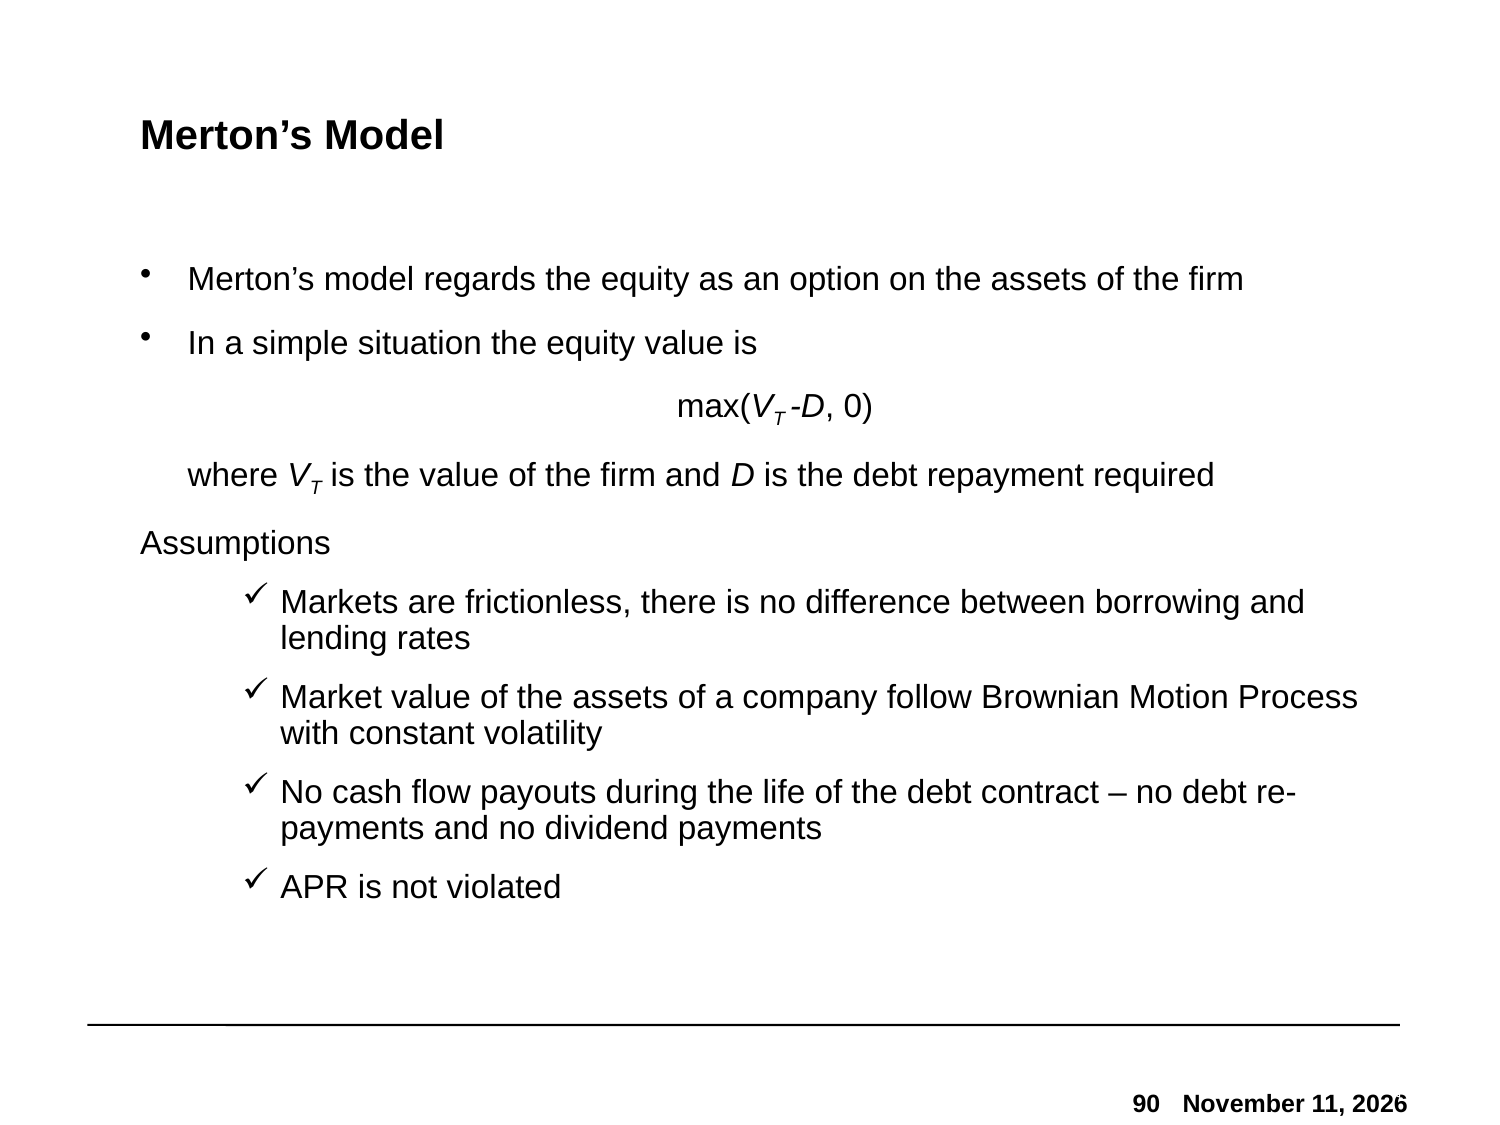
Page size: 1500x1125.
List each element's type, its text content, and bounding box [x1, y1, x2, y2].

list Merton’s model regards the equity as an option on the assets of the firm In a simple situation the equity value is max(VT -D, 0) where VT is the value of the firm and D is the debt repayment required Assumptions Markets are frictionless, there is no difference between borrowing and lending rates Market value of the assets of a company follow Brownian Motion Process with constant volatility No cash flow payouts during the life of the debt contract – no debt re-payments and no dividend payments APR is not violated [124, 249, 1426, 1013]
title Merton’s Model [124, 99, 1401, 226]
